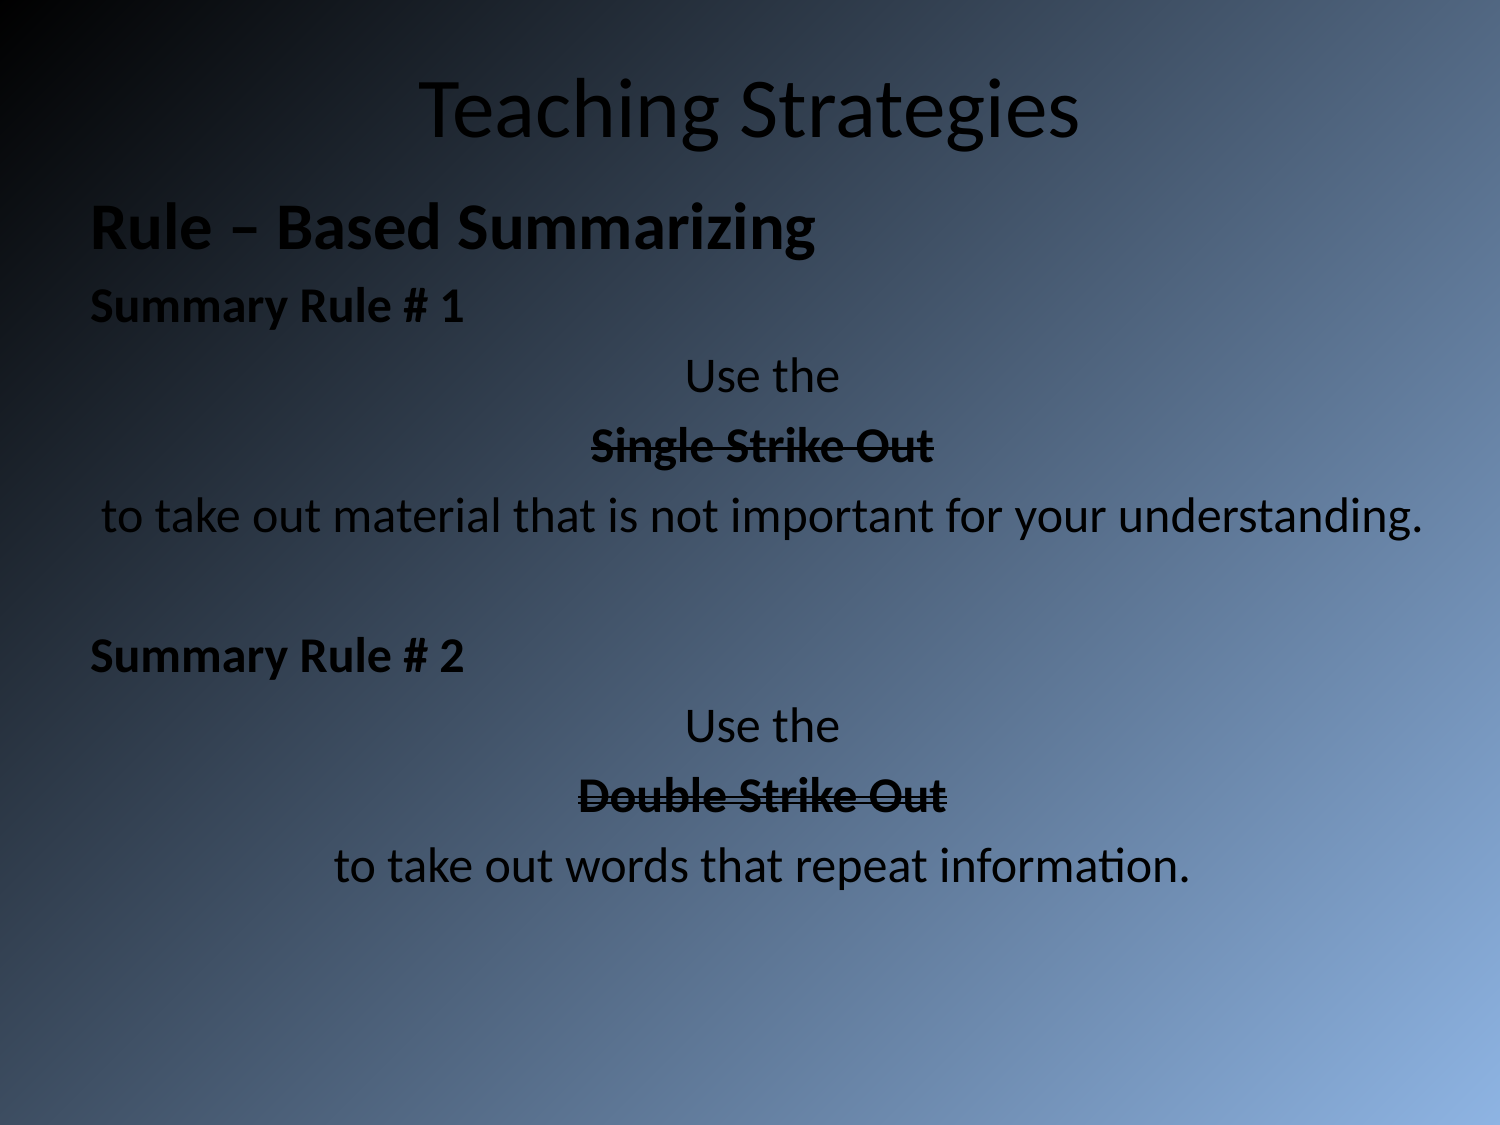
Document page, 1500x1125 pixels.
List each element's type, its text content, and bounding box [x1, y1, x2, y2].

title Teaching Strategies [75, 45, 1425, 163]
list Rule – Based Summarizing Summary Rule # 1 Use the Single Strike Out to take out material that is not important for your understanding. Summary Rule # 2 Use the Double Strike Out to take out words that repeat information. [75, 174, 1450, 1063]
